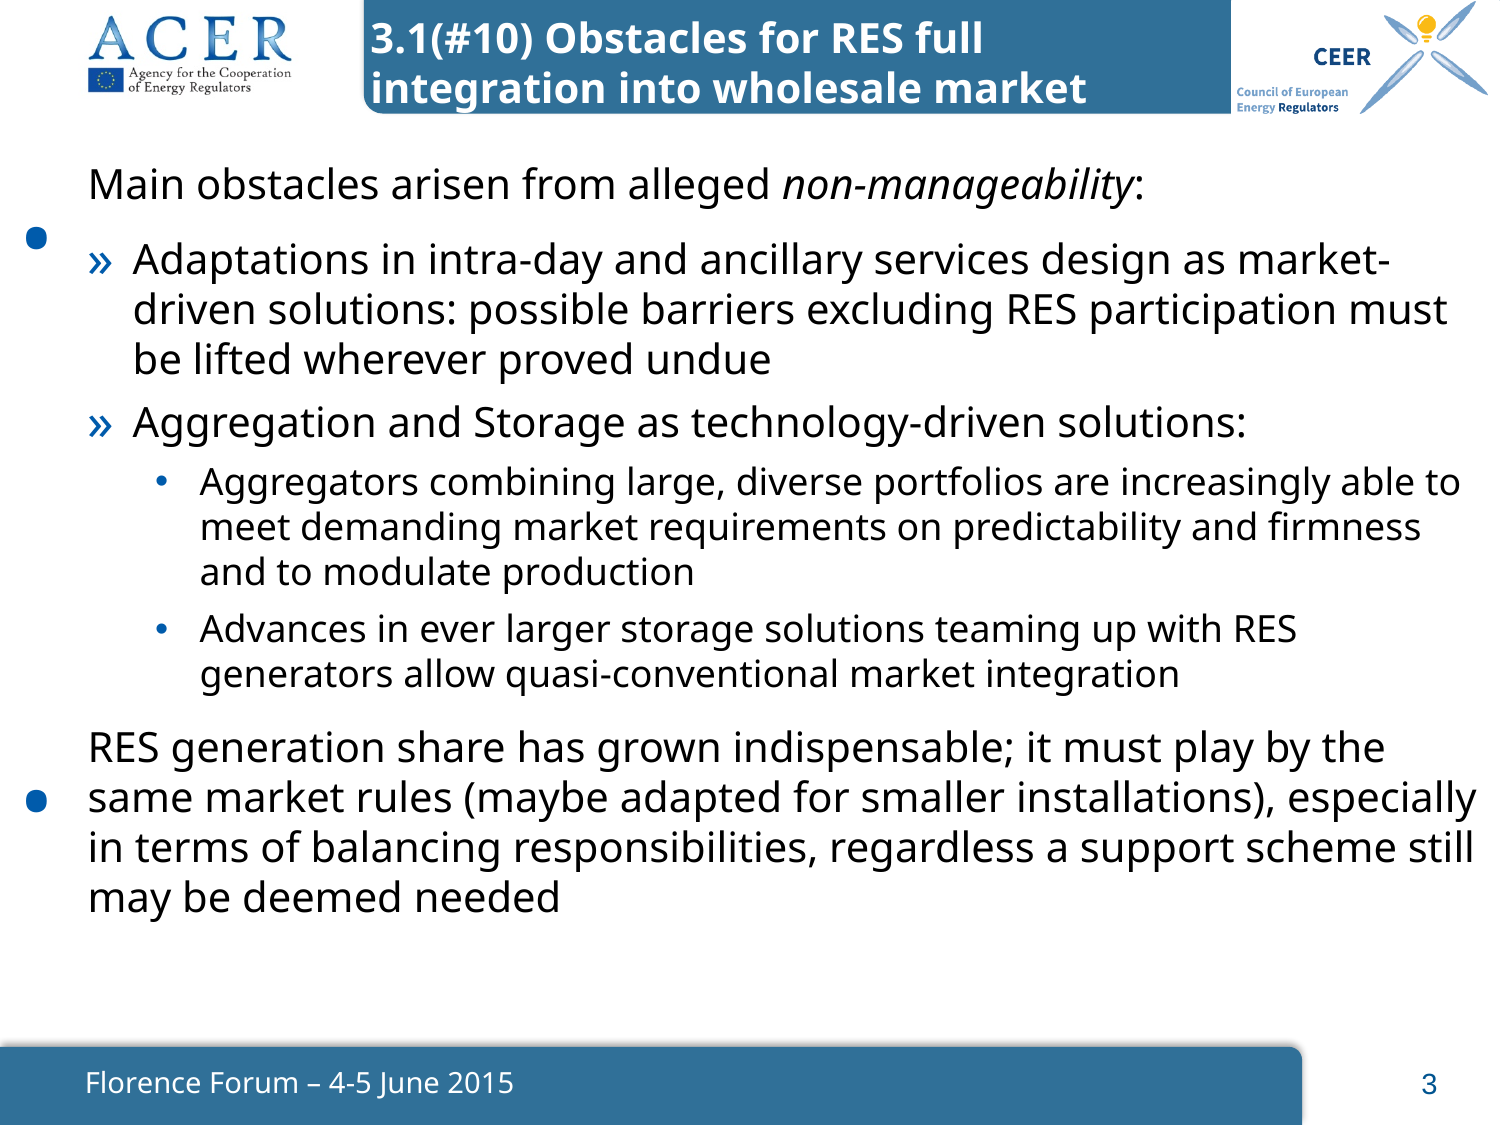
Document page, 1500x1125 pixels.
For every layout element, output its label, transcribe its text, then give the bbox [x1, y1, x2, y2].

picture [1237, 1, 1489, 114]
text_box 3 [1369, 1058, 1453, 1108]
text_box Florence Forum – 4-5 June 2015 [70, 1056, 962, 1117]
picture [67, 0, 309, 110]
list Main obstacles arisen from alleged non-manageability: Adaptations in intra-day and ancillary services design as market-driven solutions: possible barriers excluding RES participation must be lifted wherever proved undue Aggregation and Storage as technology-driven solutions: Aggregators combining large, diverse portfolios are increasingly able to meet demanding market requirements on predictability and firmness and to modulate production Advances in ever larger storage solutions teaming up with RES generators allow quasi-conventional market integration RES generation share has grown indispensable; it must play by the same market rules (maybe adapted for smaller installations), especially in terms of balancing responsibilities, regardless a support scheme still may be deemed needed [0, 150, 1500, 1100]
text_box [1231, 0, 1500, 129]
text_box 3.1(#10) Obstacles for RES full integration into wholesale market [355, 4, 1233, 120]
